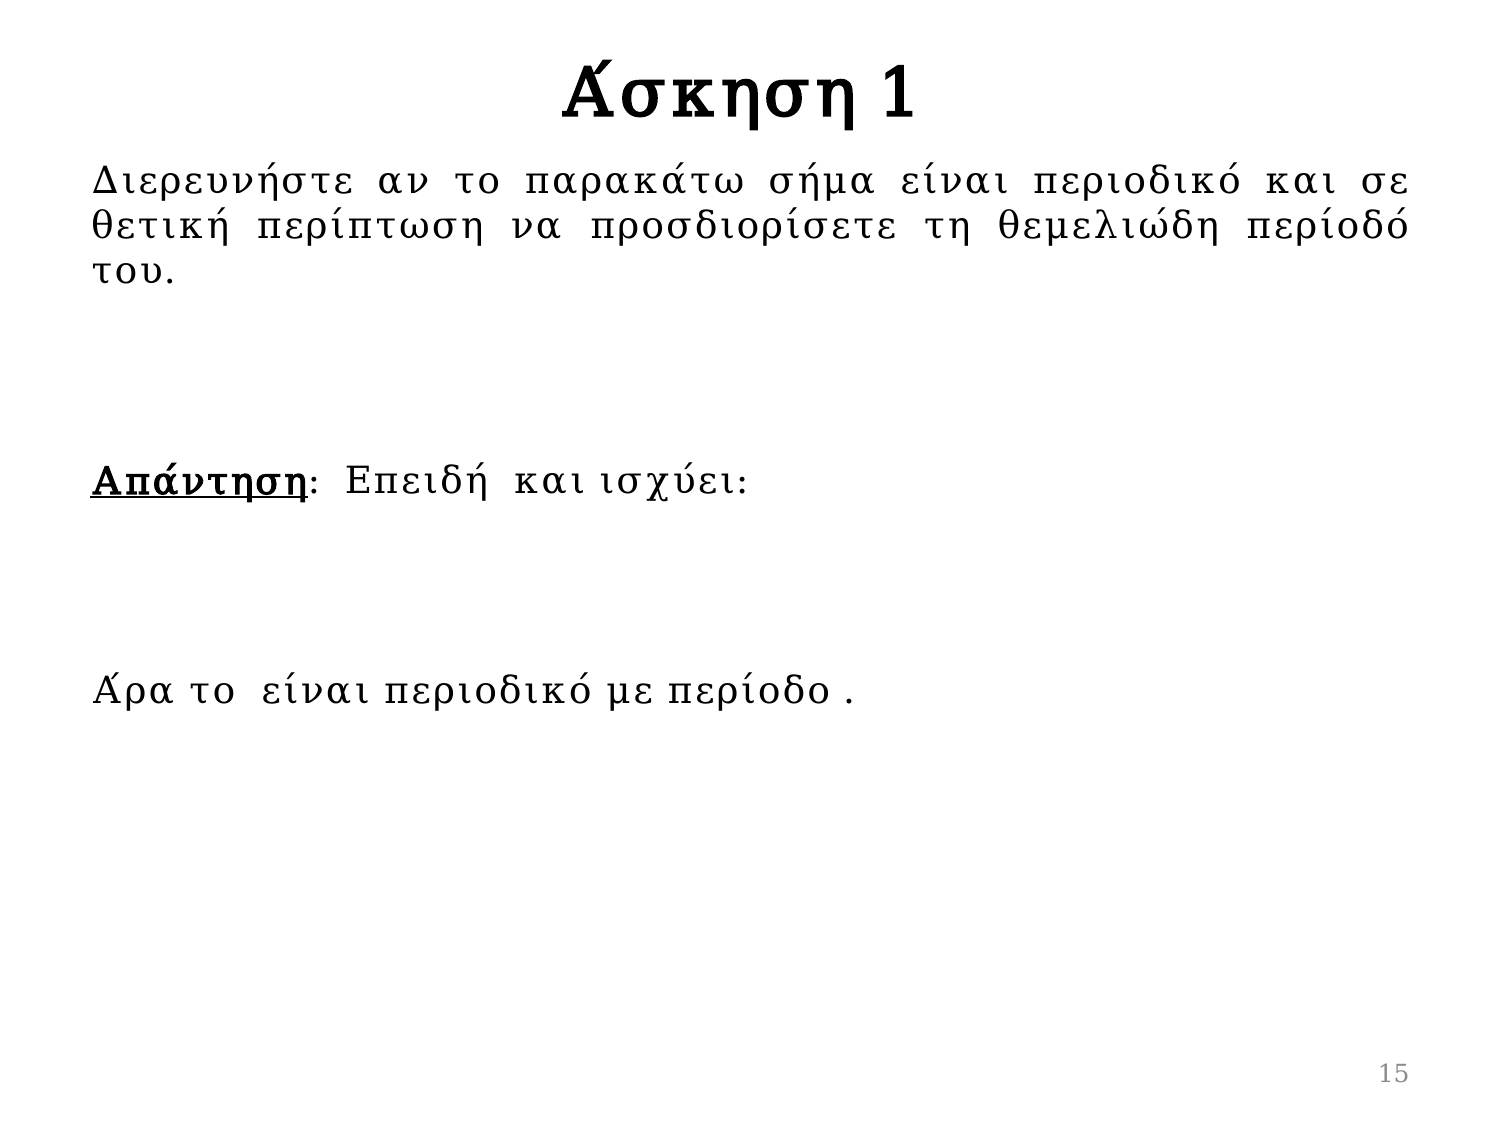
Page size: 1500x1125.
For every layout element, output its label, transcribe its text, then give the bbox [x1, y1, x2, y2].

title Άσκηση 1 [75, 19, 1425, 159]
slide_number 15 [1222, 1042, 1425, 1103]
